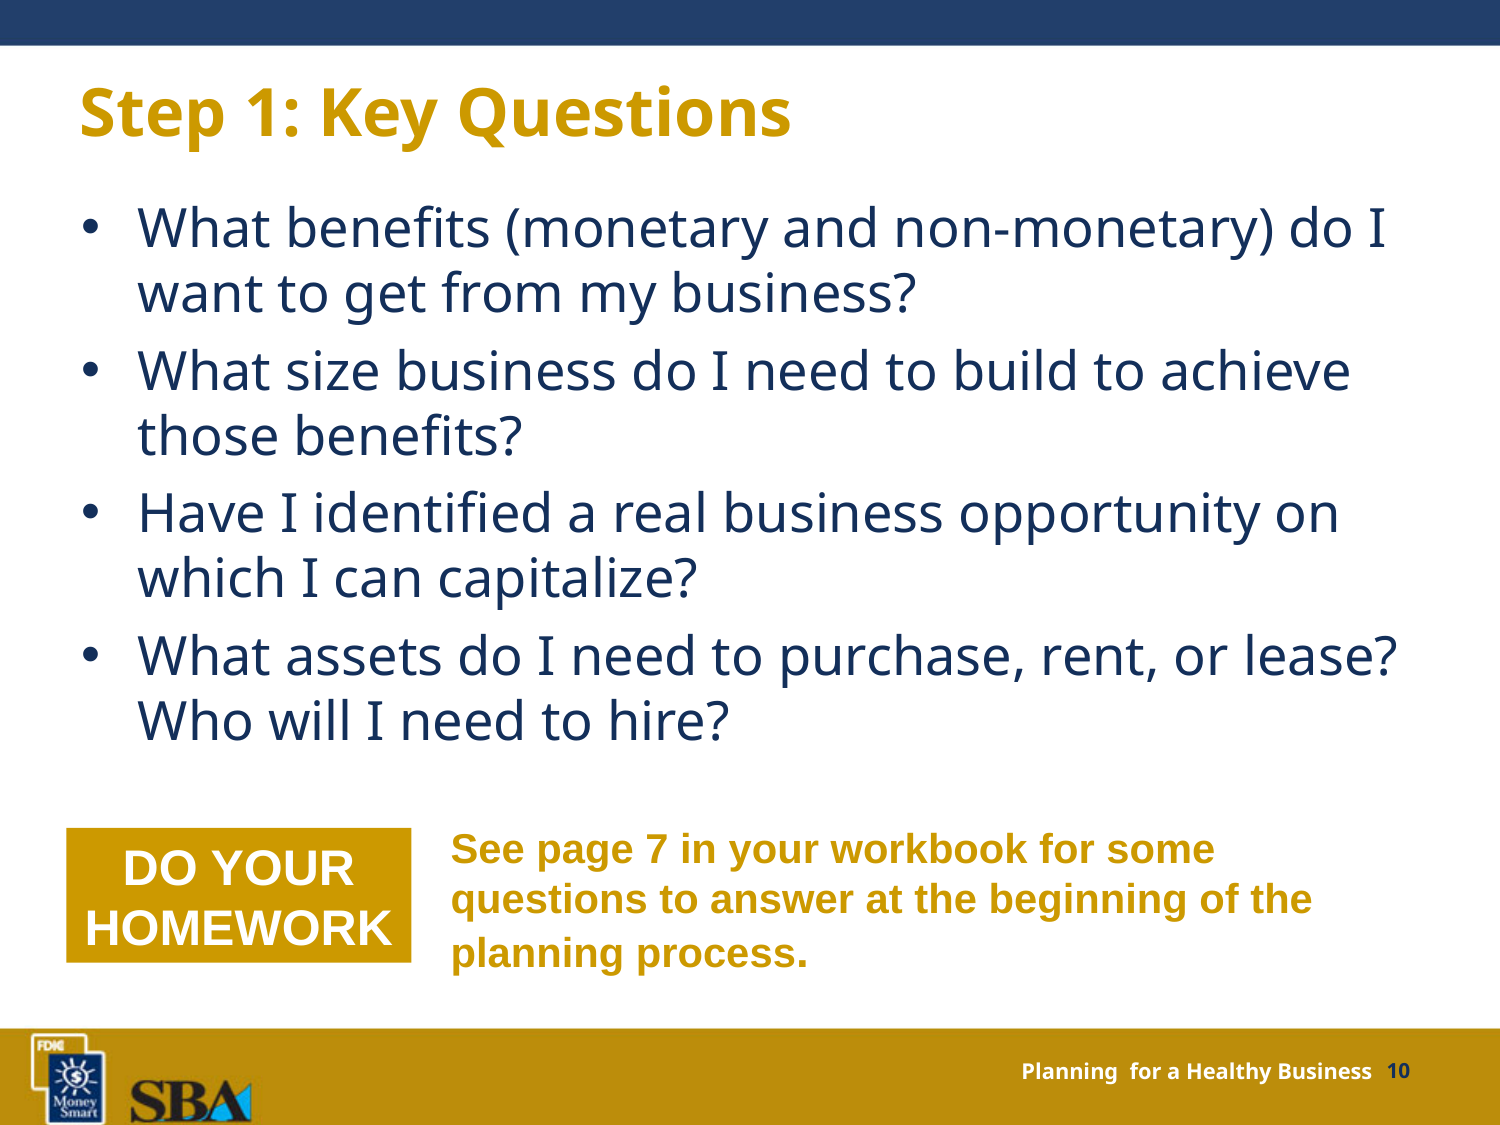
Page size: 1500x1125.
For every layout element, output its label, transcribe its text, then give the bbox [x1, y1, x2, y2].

text_box DO YOUR HOMEWORK [66, 827, 412, 963]
text_box See page 7 in your workbook for some questions to answer at the beginning of the planning process. [435, 814, 1433, 985]
title Step 1: Key Questions [64, 62, 1415, 163]
list What benefits (monetary and non-monetary) do I want to get from my business? What size business do I need to build to achieve those benefits? Have I identified a real business opportunity on which I can capitalize? What assets do I need to purchase, rent, or lease? Who will I need to hire? [66, 185, 1434, 991]
picture [0, 0, 1500, 1125]
